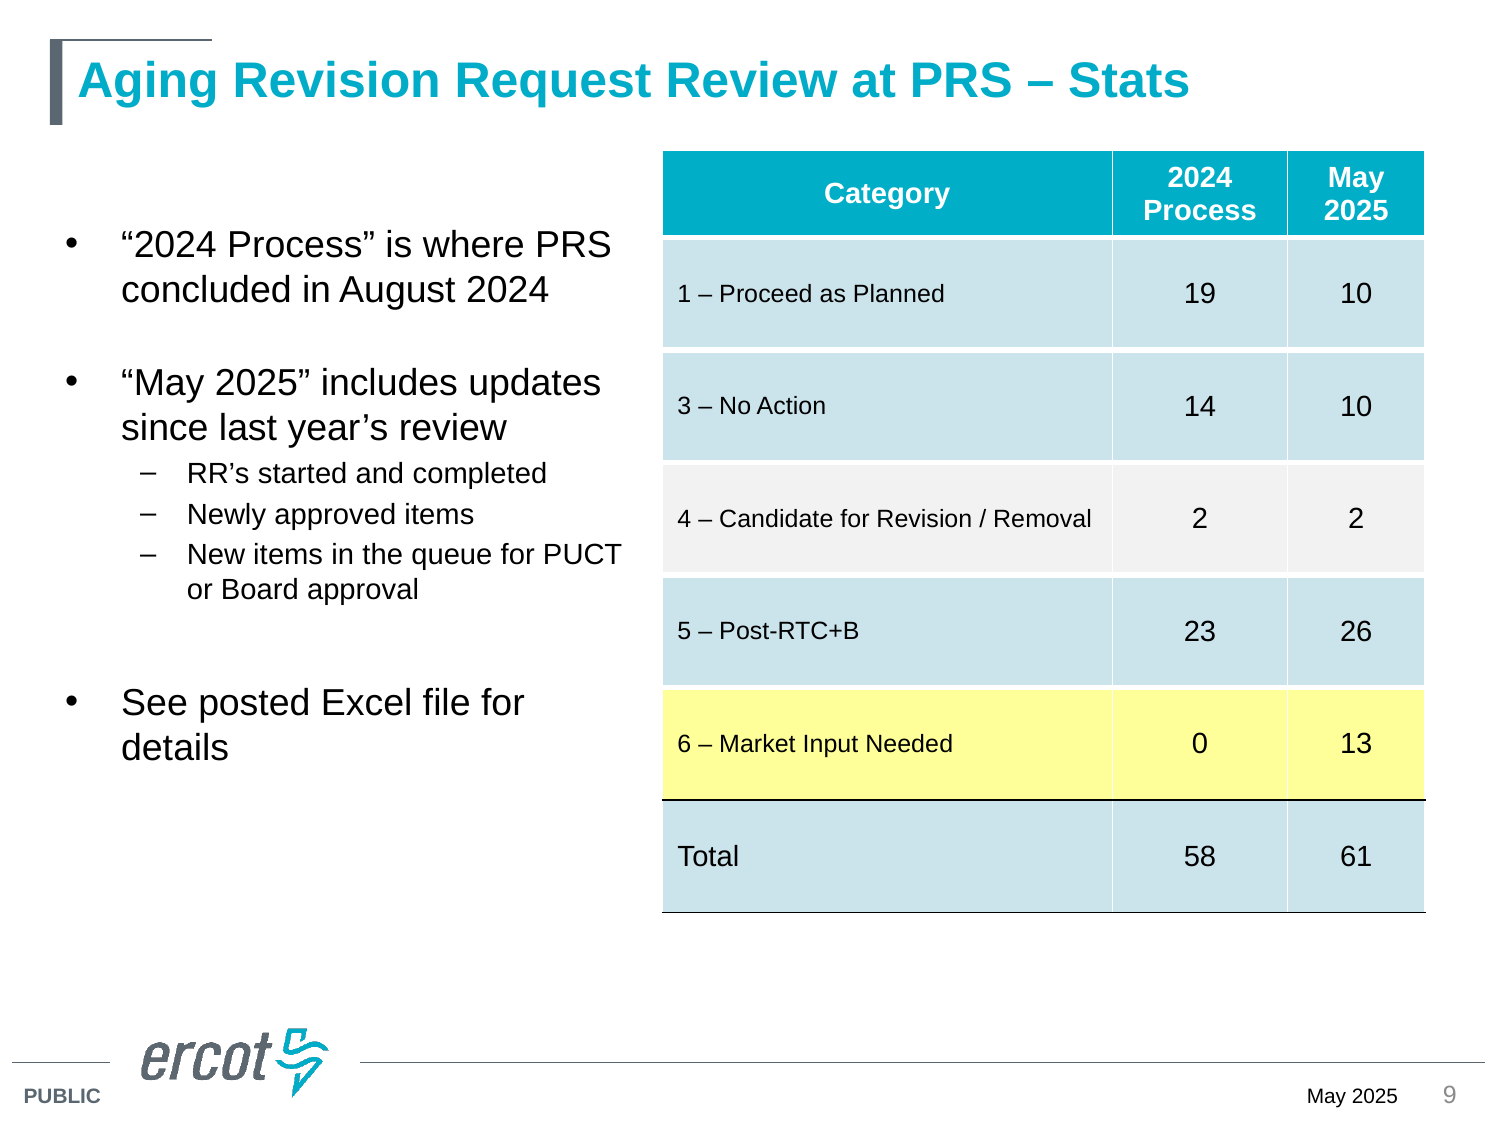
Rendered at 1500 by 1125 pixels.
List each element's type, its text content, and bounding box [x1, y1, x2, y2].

table_cell 10 [1288, 240, 1424, 347]
table_cell 19 [1113, 240, 1287, 347]
table_cell 26 [1288, 578, 1424, 685]
table_cell 2 [1113, 465, 1287, 572]
table_cell 2 [1288, 465, 1424, 572]
table_cell 13 [1288, 690, 1424, 799]
table_cell 5 – Post-RTC+B [663, 578, 1112, 685]
table_header Category [663, 151, 1112, 235]
table_cell 10 [1288, 353, 1424, 460]
table_cell 1 – Proceed as Planned [663, 240, 1112, 347]
table_cell 4 – Candidate for Revision / Removal [663, 465, 1112, 572]
table_cell 6 – Market Input Needed [663, 690, 1112, 799]
table_cell 3 – No Action [663, 353, 1112, 460]
table_header May 2025 [1288, 151, 1424, 235]
table_header 2024 Process [1113, 151, 1287, 235]
list “2024 Process” is where PRS concluded in August 2024 “May 2025” includes updates since last year’s review RR’s started and completed Newly approved items New items in the queue for PUCT or Board approval See posted Excel file for details [50, 212, 650, 1025]
slide_number 9 [1412, 1076, 1488, 1112]
table_cell 0 [1113, 690, 1287, 799]
title Aging Revision Request Review at PRS – Stats [62, 39, 1263, 125]
table_cell 58 [1113, 801, 1287, 912]
table_cell Total [663, 801, 1112, 912]
table_cell 14 [1113, 353, 1287, 460]
picture [137, 1025, 332, 1100]
table_cell 23 [1113, 578, 1287, 685]
table_cell 61 [1288, 801, 1424, 912]
